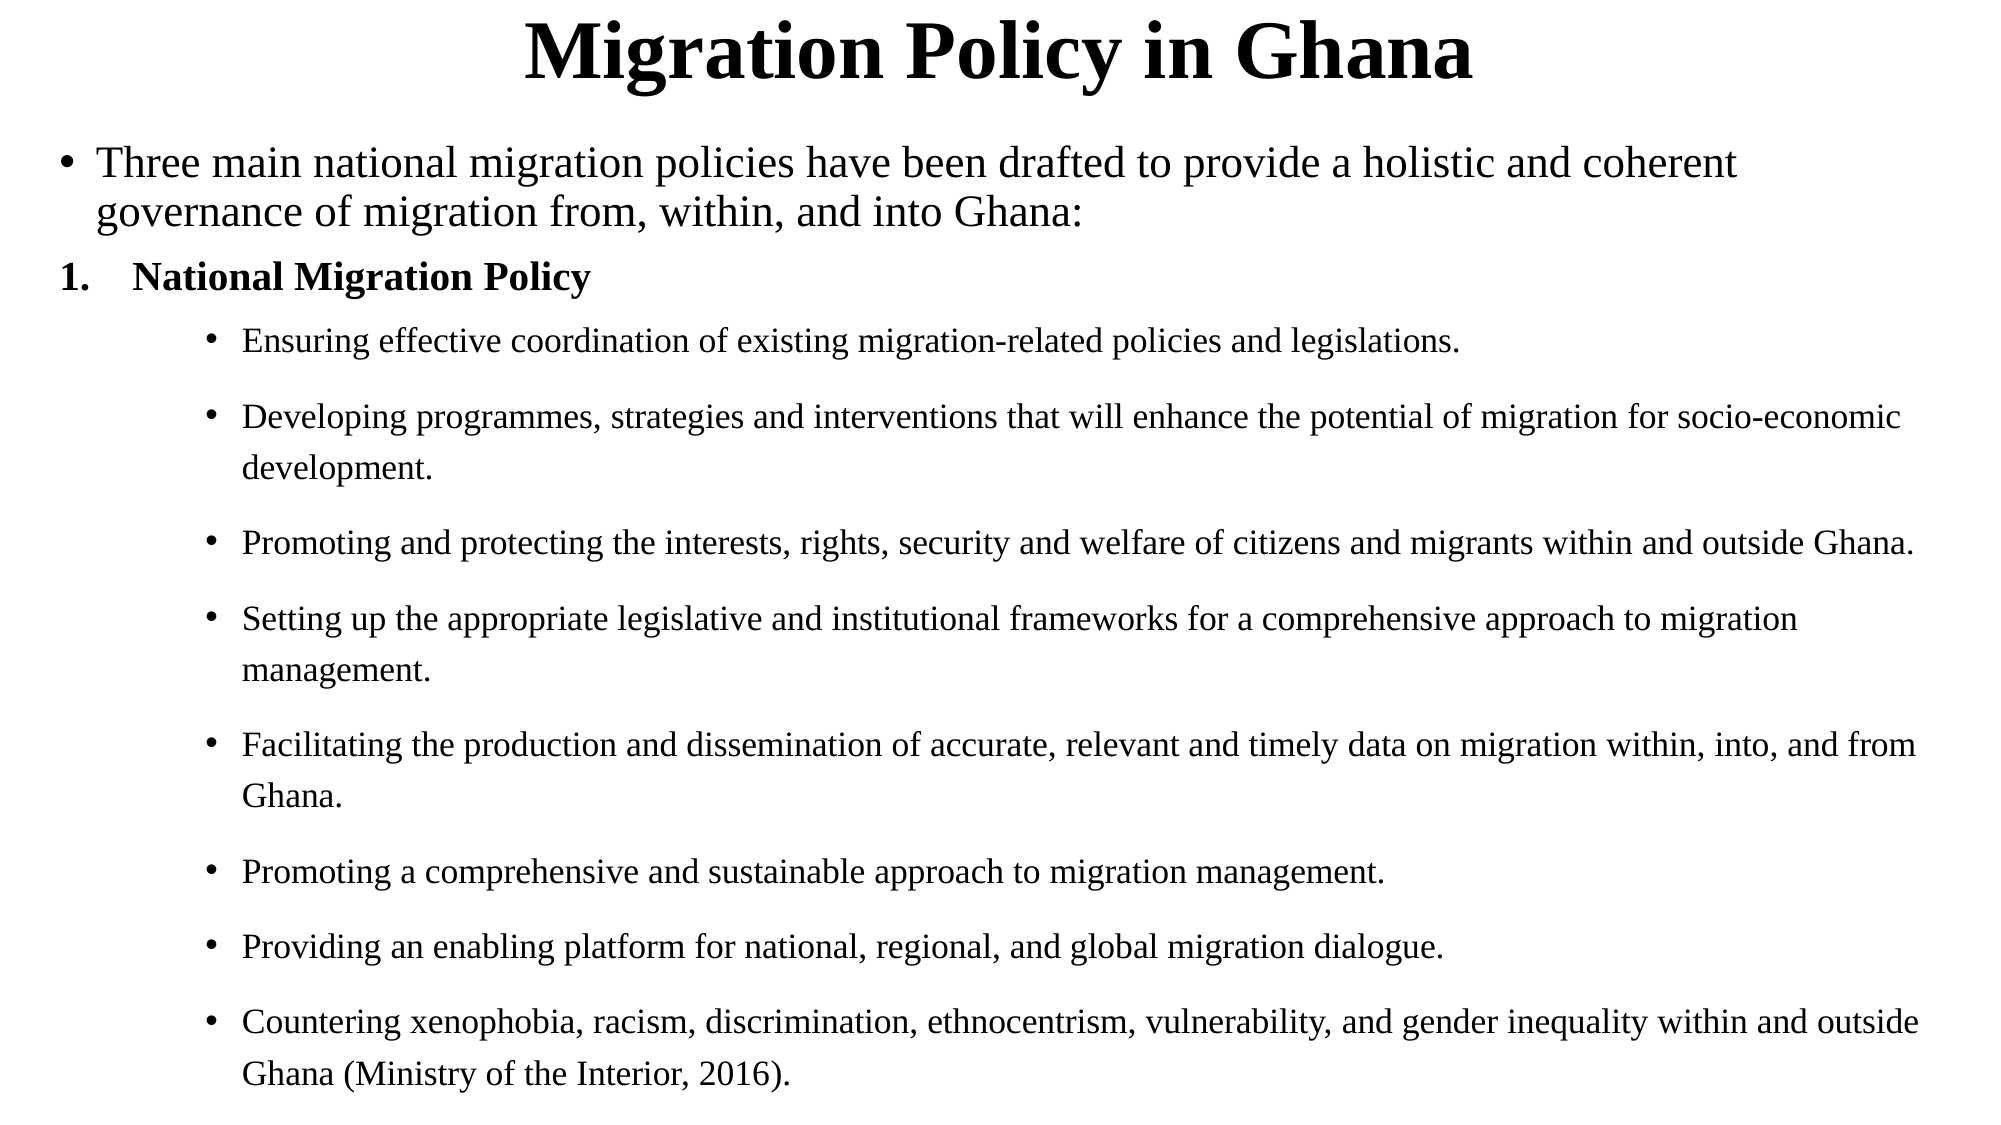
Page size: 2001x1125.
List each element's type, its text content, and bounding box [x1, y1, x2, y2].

title Migration Policy in Ghana [137, 19, 1863, 83]
list Three main national migration policies have been drafted to provide a holistic and coherent governance of migration from, within, and into Ghana: National Migration Policy Ensuring effective coordination of existing migration-related policies and legislations. Developing programmes, strategies and interventions that will enhance the potential of migration for socio-economic development. Promoting and protecting the interests, rights, security and welfare of citizens and migrants within and outside Ghana. Setting up the appropriate legislative and institutional frameworks for a comprehensive approach to migration management. Facilitating the production and dissemination of accurate, relevant and timely data on migration within, into, and from Ghana. Promoting a comprehensive and sustainable approach to migration management. Providing an enabling platform for national, regional, and global migration dialogue. Countering xenophobia, racism, discrimination, ethnocentrism, vulnerability, and gender inequality within and outside Ghana (Ministry of the Interior, 2016). [44, 131, 1973, 1106]
